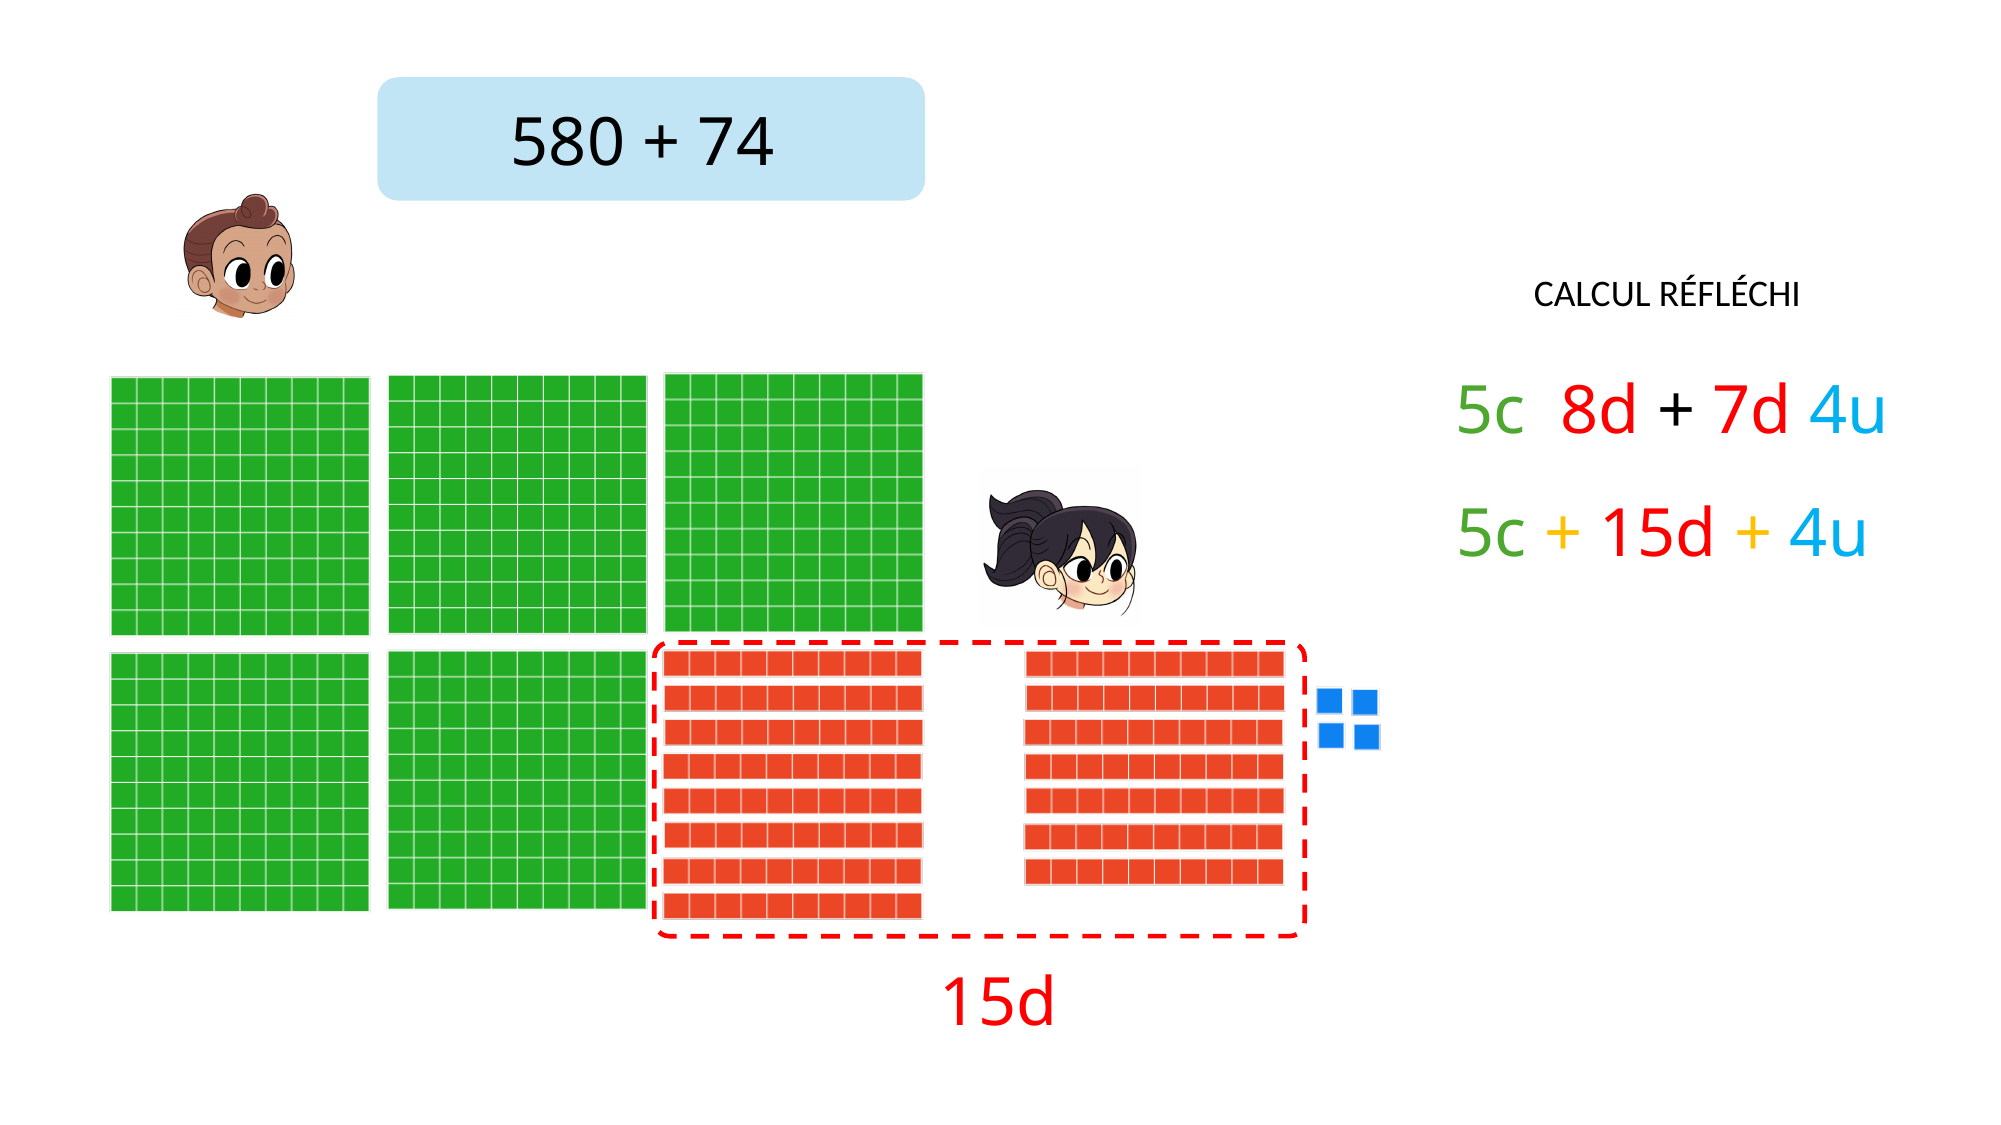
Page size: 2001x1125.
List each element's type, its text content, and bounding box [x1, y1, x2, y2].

text_box CALCUL RÉFLÉCHI [1519, 261, 1826, 322]
text_box 15d [925, 970, 1220, 1047]
text_box 580 + 74 [375, 75, 927, 203]
text_box 5c 8d + 7d 4u [1438, 359, 1907, 454]
text_box 5c + 15d + 4u [1431, 482, 1889, 658]
picture [173, 190, 304, 320]
picture [58, 321, 1431, 970]
